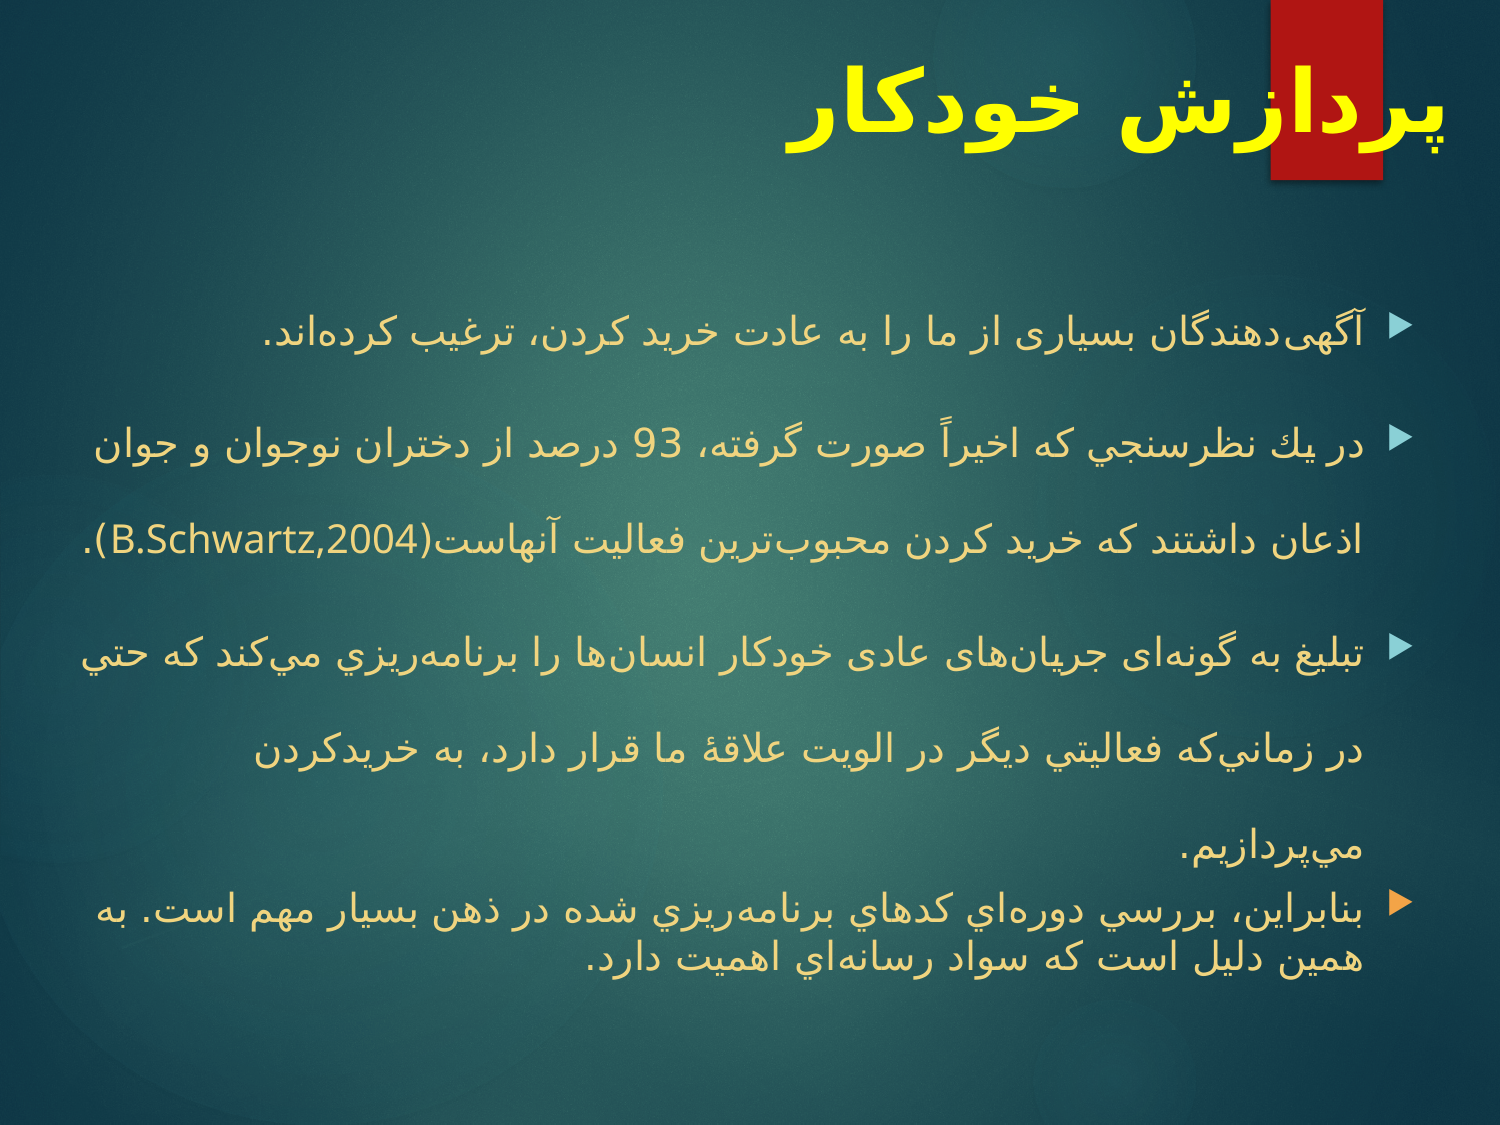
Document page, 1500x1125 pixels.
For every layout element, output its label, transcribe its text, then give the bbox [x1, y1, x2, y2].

list آگهی‌‌دهندگان بسیاری از ما را به عادت خرید کردن، ترغيب كرده‌اند. در يك نظرسنجي که اخیراً صورت گرفته، 93 درصد از دختران نوجوان و جوان اذعان داشتند که خرید کردن محبوب‌ترین فعالیت آنهاست(B.Schwartz,2004). تبليغ به گونه‌ای جریان‌های عادی خودکار انسان‌ها را برنامه‌ريزي مي‌كند که حتي در زماني‌كه فعاليتي ديگر در الويت علاقۀ ما قرار دارد، به خريدكردن مي‌پردازيم. بنابراین، بررسي دوره‌اي كدهاي برنامه‌ريزي شده در ذهن بسيار مهم است. به همين دليل است كه سواد رسانه‌اي اهميت دارد. [62, 249, 1425, 1063]
title پردازش خودکار [774, 37, 1500, 268]
